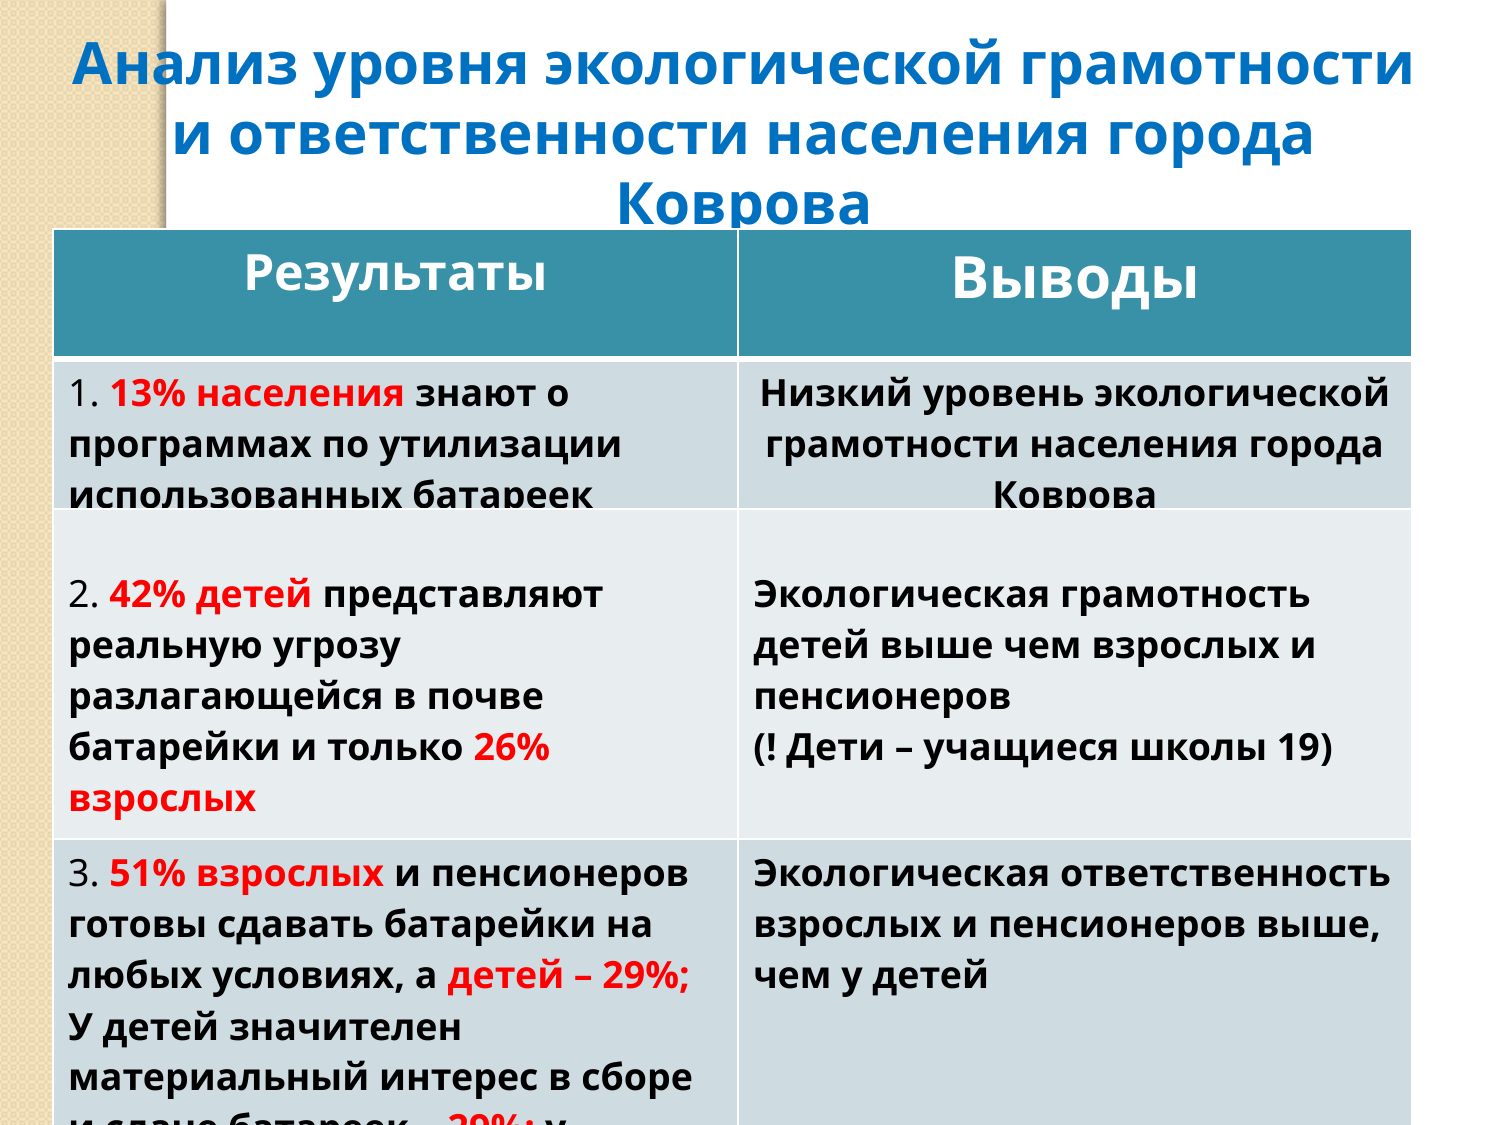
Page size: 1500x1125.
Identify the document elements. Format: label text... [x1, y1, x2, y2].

table_cell Экологическая грамотность детей выше чем взрослых и пенсионеров (! Дети – учащиеся школы 19) [739, 510, 1411, 838]
table_header Результаты [54, 230, 737, 356]
text_box Анализ уровня экологической грамотности и ответственности населения города Коврова [53, 19, 1436, 244]
table_header Выводы [739, 230, 1411, 356]
table_cell Низкий уровень экологической грамотности населения города Коврова [739, 362, 1411, 508]
table_cell Экологическая ответственность взрослых и пенсионеров выше, чем у детей [739, 840, 1411, 1125]
table_cell 1. 13% населения знают о программах по утилизации использованных батареек [54, 362, 737, 508]
table_cell 3. 51% взрослых и пенсионеров готовы сдавать батарейки на любых условиях, а детей – 29%; У детей значителен материальный интерес в сборе и сдаче батареек – 29%; у взрослых -10% [54, 840, 737, 1125]
table_cell 2. 42% детей представляют реальную угрозу разлагающейся в почве батарейки и только 26% взрослых [54, 510, 737, 838]
